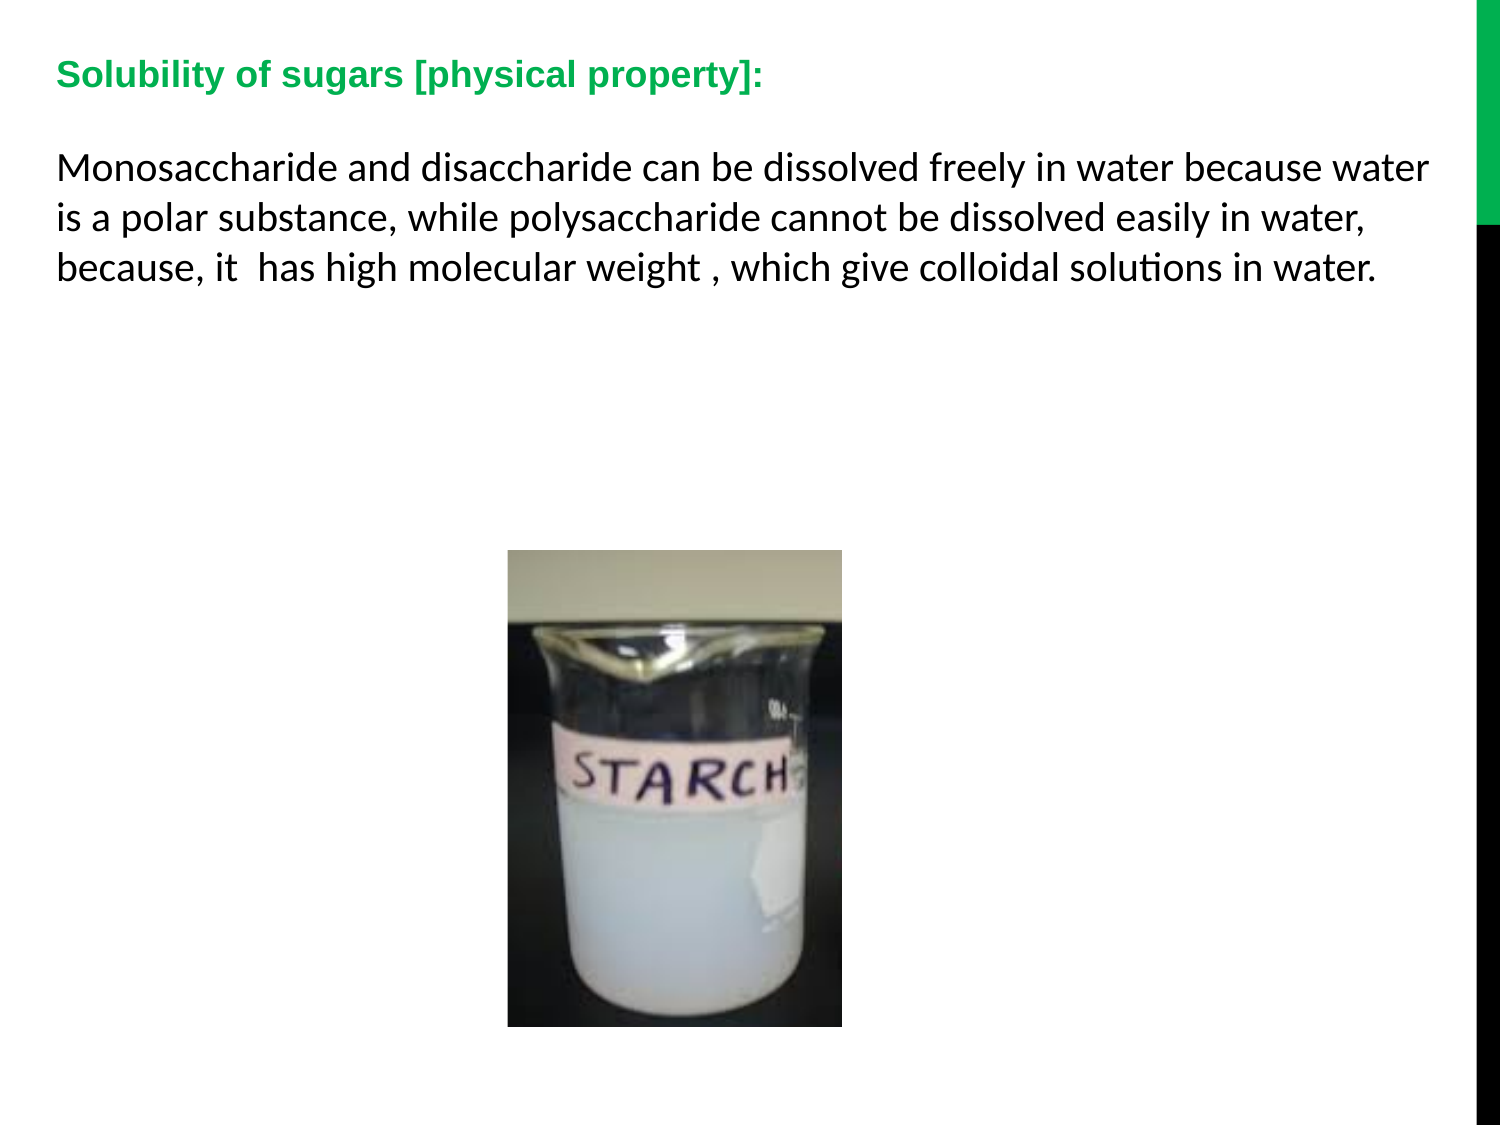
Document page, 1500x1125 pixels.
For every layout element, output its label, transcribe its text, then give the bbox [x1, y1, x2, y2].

picture [507, 550, 843, 1027]
text_box Solubility of sugars [physical property]: Monosaccharide and disaccharide can be dissolved freely in water because water is a polar substance, while polysaccharide cannot be dissolved easily in water, because, it has high molecular weight , which give colloidal solutions in water. [41, 42, 1447, 433]
